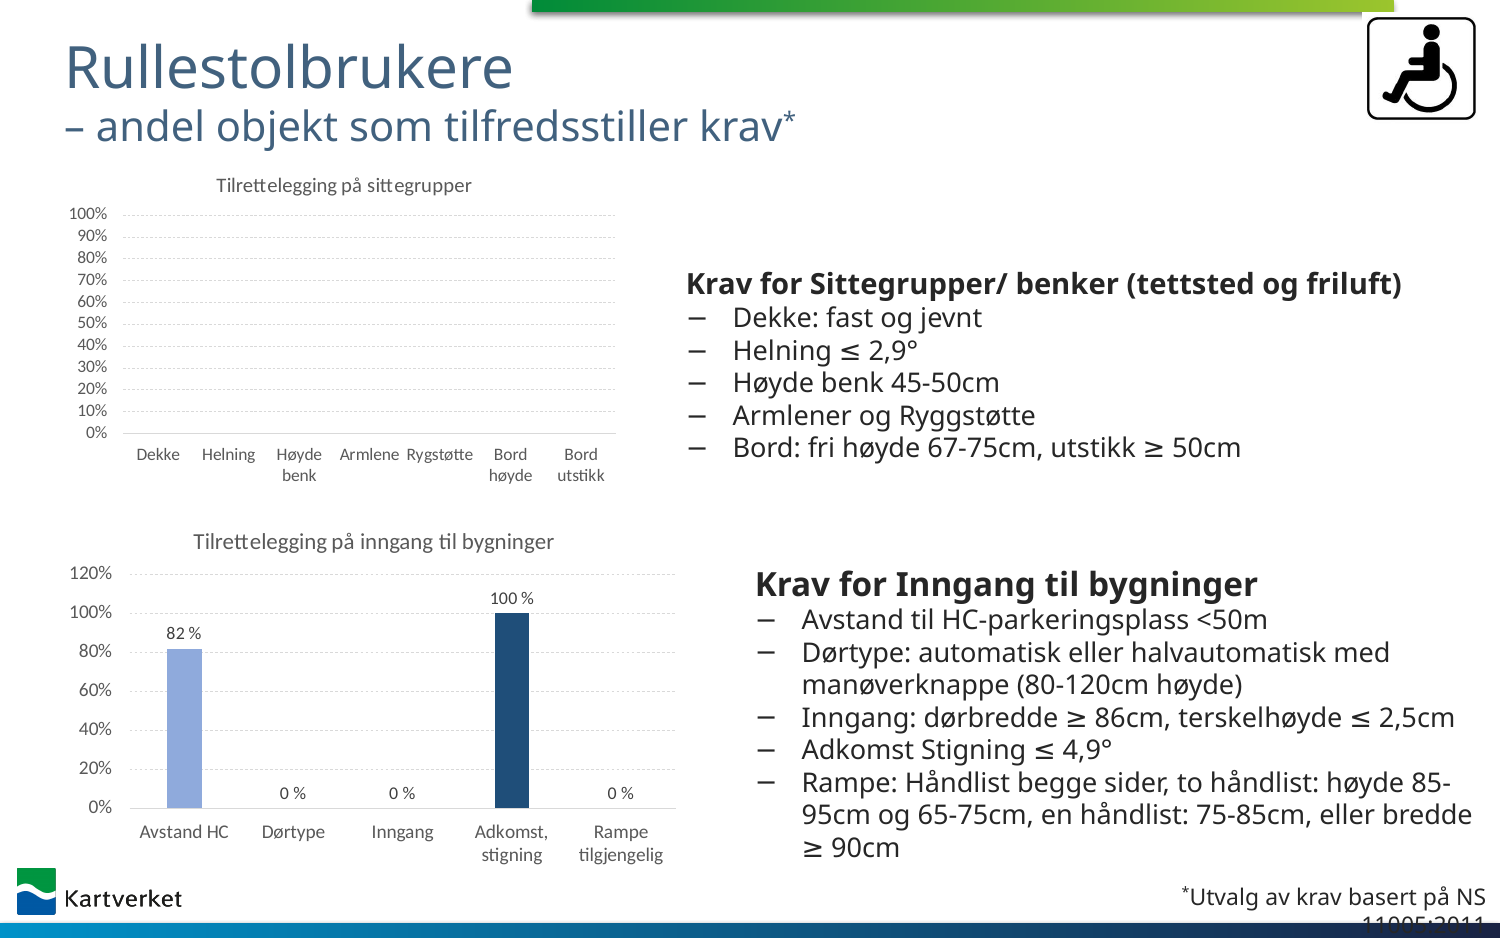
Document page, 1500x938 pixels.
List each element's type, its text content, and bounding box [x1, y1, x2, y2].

picture [62, 166, 626, 492]
picture [1362, 12, 1481, 126]
text_box Rullestolbrukere – andel objekt som tilfredsstiller krav* [49, 25, 1431, 158]
text_box Krav for Sittegrupper/ benker (tettsted og friluft) Dekke: fast og jevnt Helning ≤ 2,9° Høyde benk 45-50cm Armlener og Ryggstøtte Bord: fri høyde 67-75cm, utstikk ≥ 50cm [670, 258, 1418, 471]
text_box *Utvalg av krav basert på NS 11005:2011 [1068, 873, 1500, 938]
text_box Krav for Inngang til bygninger Avstand til HC-parkeringsplass <50m Dørtype: automatisk eller halvautomatisk med manøverknappe (80-120cm høyde) Inngang: dørbredde ≥ 86cm, terskelhøyde ≤ 2,5cm Adkomst Stigning ≤ 4,9° Rampe: Håndlist begge sider, to håndlist: høyde 85-95cm og 65-75cm, en håndlist: 75-85cm, eller bredde ≥ 90cm [740, 555, 1491, 870]
picture [62, 520, 687, 874]
